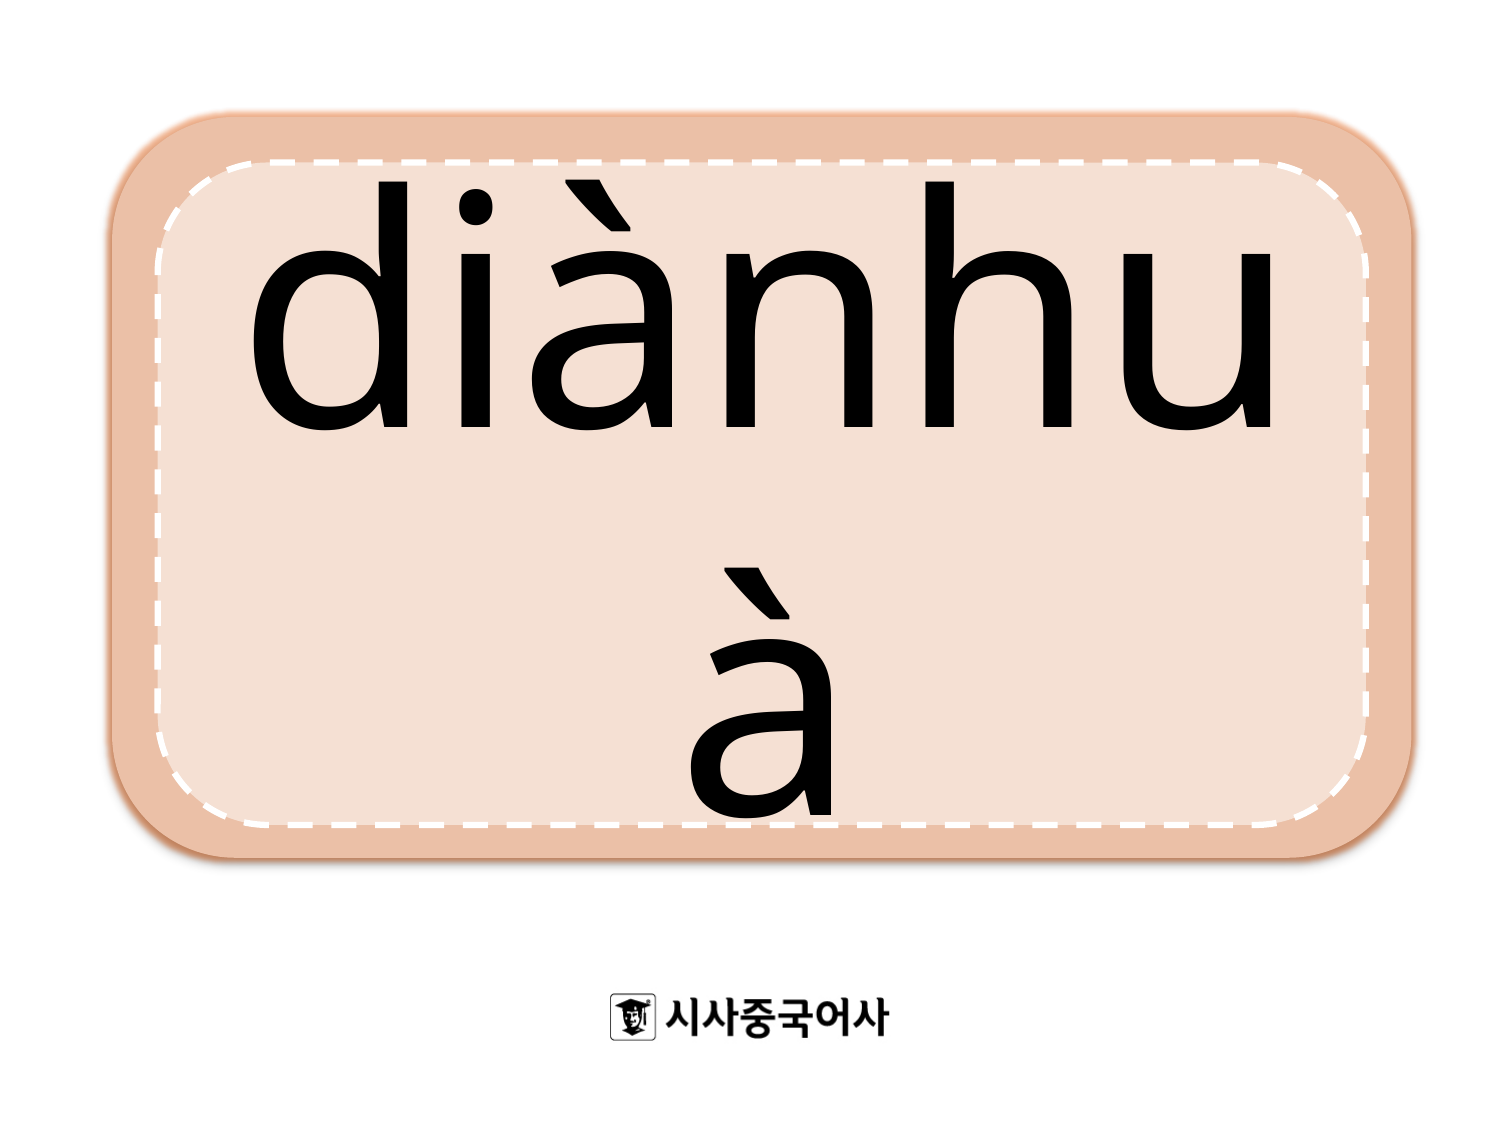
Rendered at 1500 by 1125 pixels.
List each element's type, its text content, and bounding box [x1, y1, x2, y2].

picture [602, 987, 898, 1047]
text_box diànhuà [162, 160, 1371, 824]
